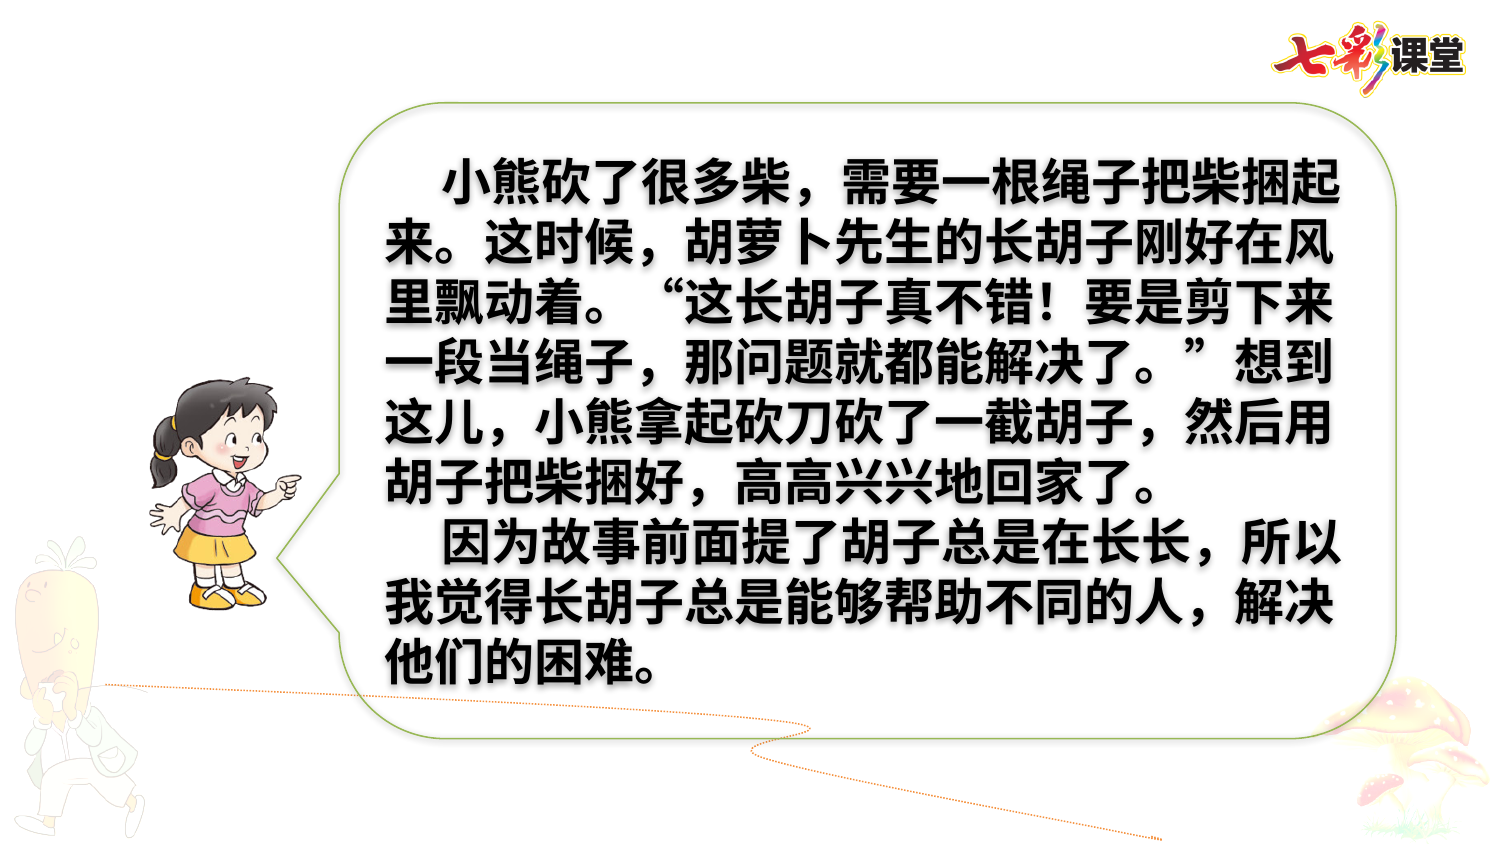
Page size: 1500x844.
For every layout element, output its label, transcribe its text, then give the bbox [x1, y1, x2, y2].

picture [1269, 20, 1468, 98]
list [135, 362, 306, 618]
text_box 小熊砍了很多柴，需要一根绳子把柴捆起来。这时候，胡萝卜先生的长胡子刚好在风里飘动着。“这长胡子真不错！要是剪下来一段当绳子，那问题就都能解决了。”想到这儿，小熊拿起砍刀砍了一截胡子，然后用胡子把柴捆好，高高兴兴地回家了。 因为故事前面提了胡子总是在长长，所以我觉得长胡子总是能够帮助不同的人，解决他们的困难。 [310, 101, 1397, 740]
